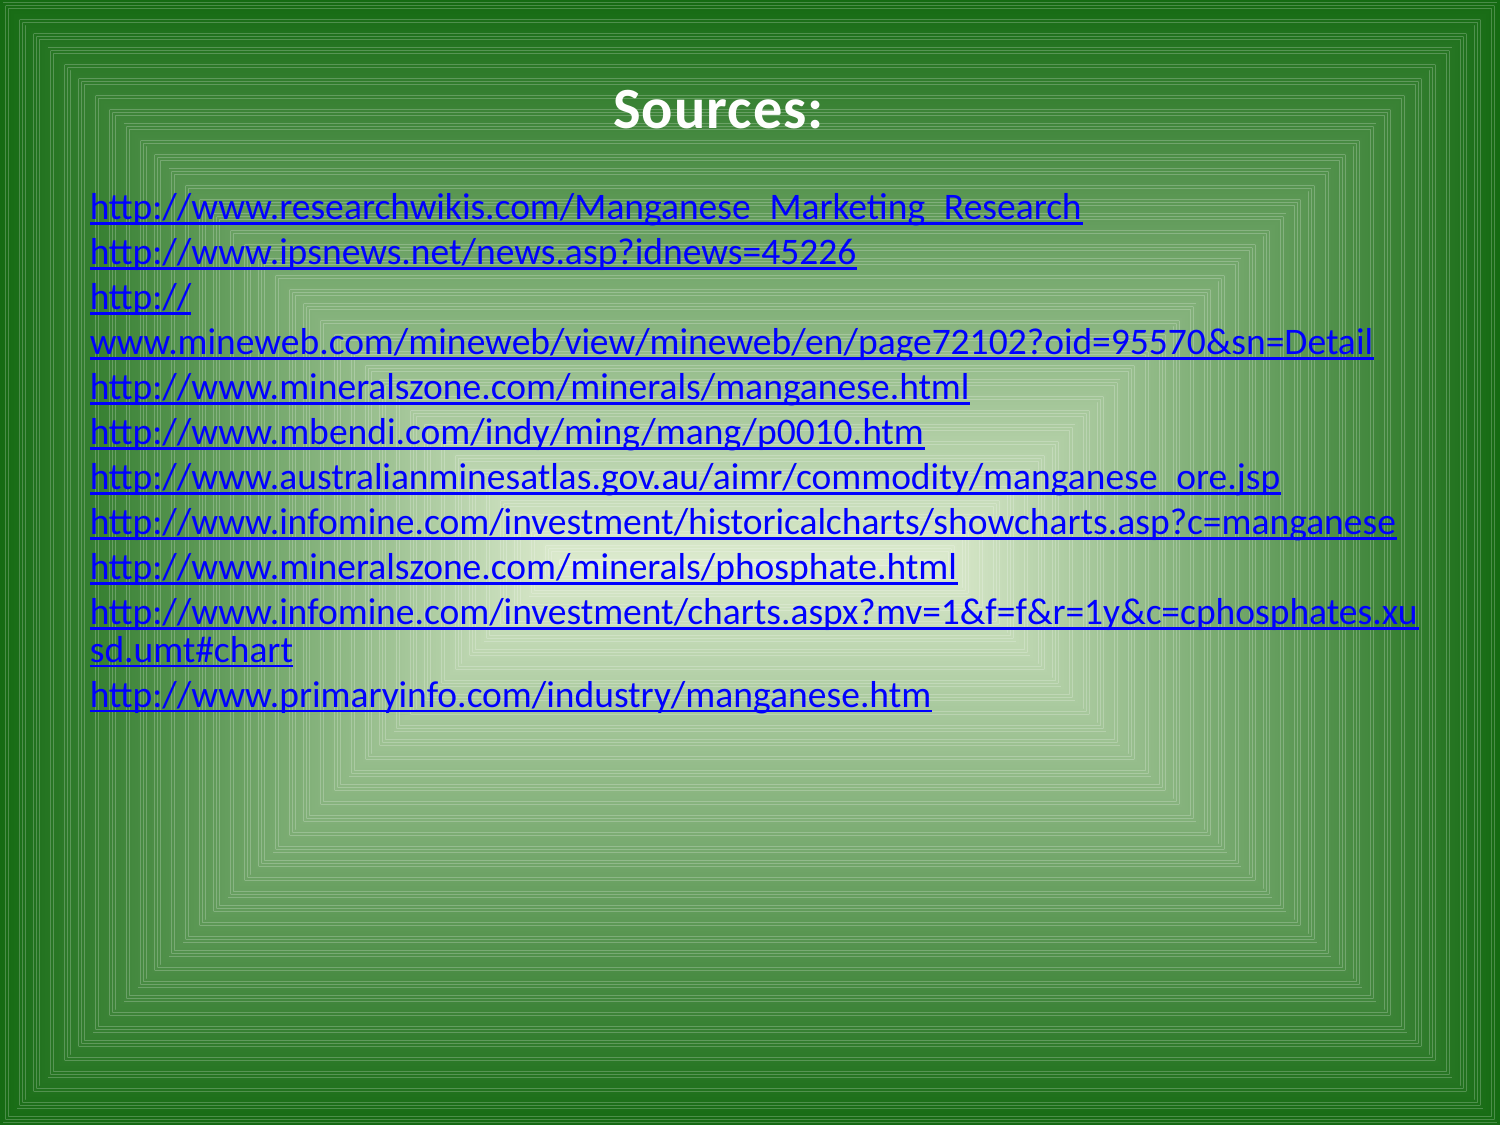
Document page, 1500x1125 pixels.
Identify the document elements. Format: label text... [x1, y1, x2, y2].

text_box http://www.researchwikis.com/Manganese_Marketing_Research http://www.ipsnews.net/news.asp?idnews=45226 http://www.mineweb.com/mineweb/view/mineweb/en/page72102?oid=95570&sn=Detail http://www.mineralszone.com/minerals/manganese.html http://www.mbendi.com/indy/ming/mang/p0010.htm http://www.australianminesatlas.gov.au/aimr/commodity/manganese_ore.jsp http://www.infomine.com/investment/historicalcharts/showcharts.asp?c=manganese http://www.mineralszone.com/minerals/phosphate.html http://www.infomine.com/investment/charts.aspx?mv=1&f=f&r=1y&c=cphosphates.xusd.umt#chart http://www.primaryinfo.com/industry/manganese.htm [74, 174, 1438, 820]
text_box Sources: [312, 62, 1125, 148]
